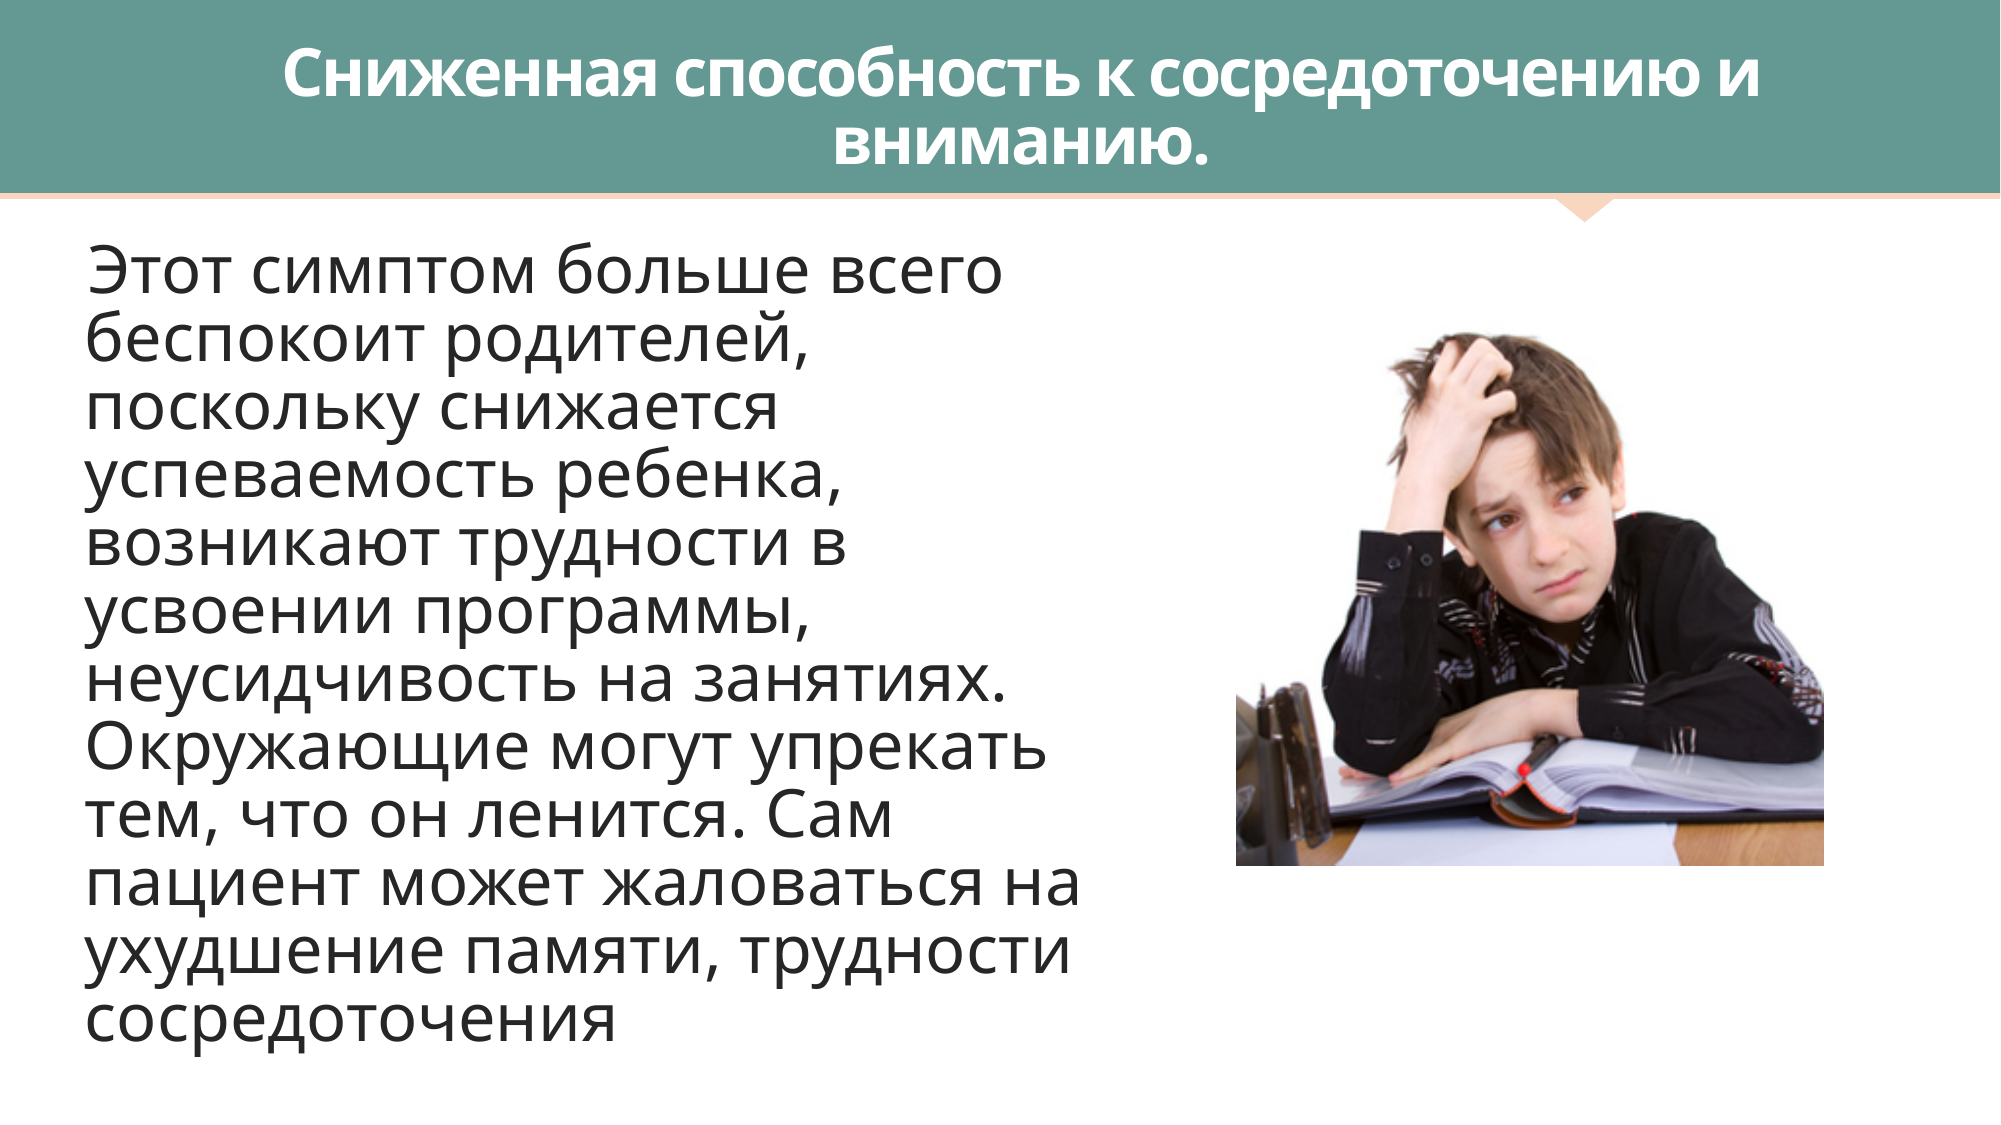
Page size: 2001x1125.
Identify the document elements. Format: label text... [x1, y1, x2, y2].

picture [1235, 278, 1824, 867]
title Сниженная способность к сосредоточению и вниманию. [137, 24, 1905, 197]
list Этот симптом больше всего беспокоит родителей, поскольку снижается успеваемость ребенка, возникают трудности в усвоении программы, неусидчивость на занятиях. Окружающие могут упрекать тем, что он ленится. Сам пациент может жаловаться на ухудшение памяти, трудности сосредоточения [55, 231, 1154, 1125]
